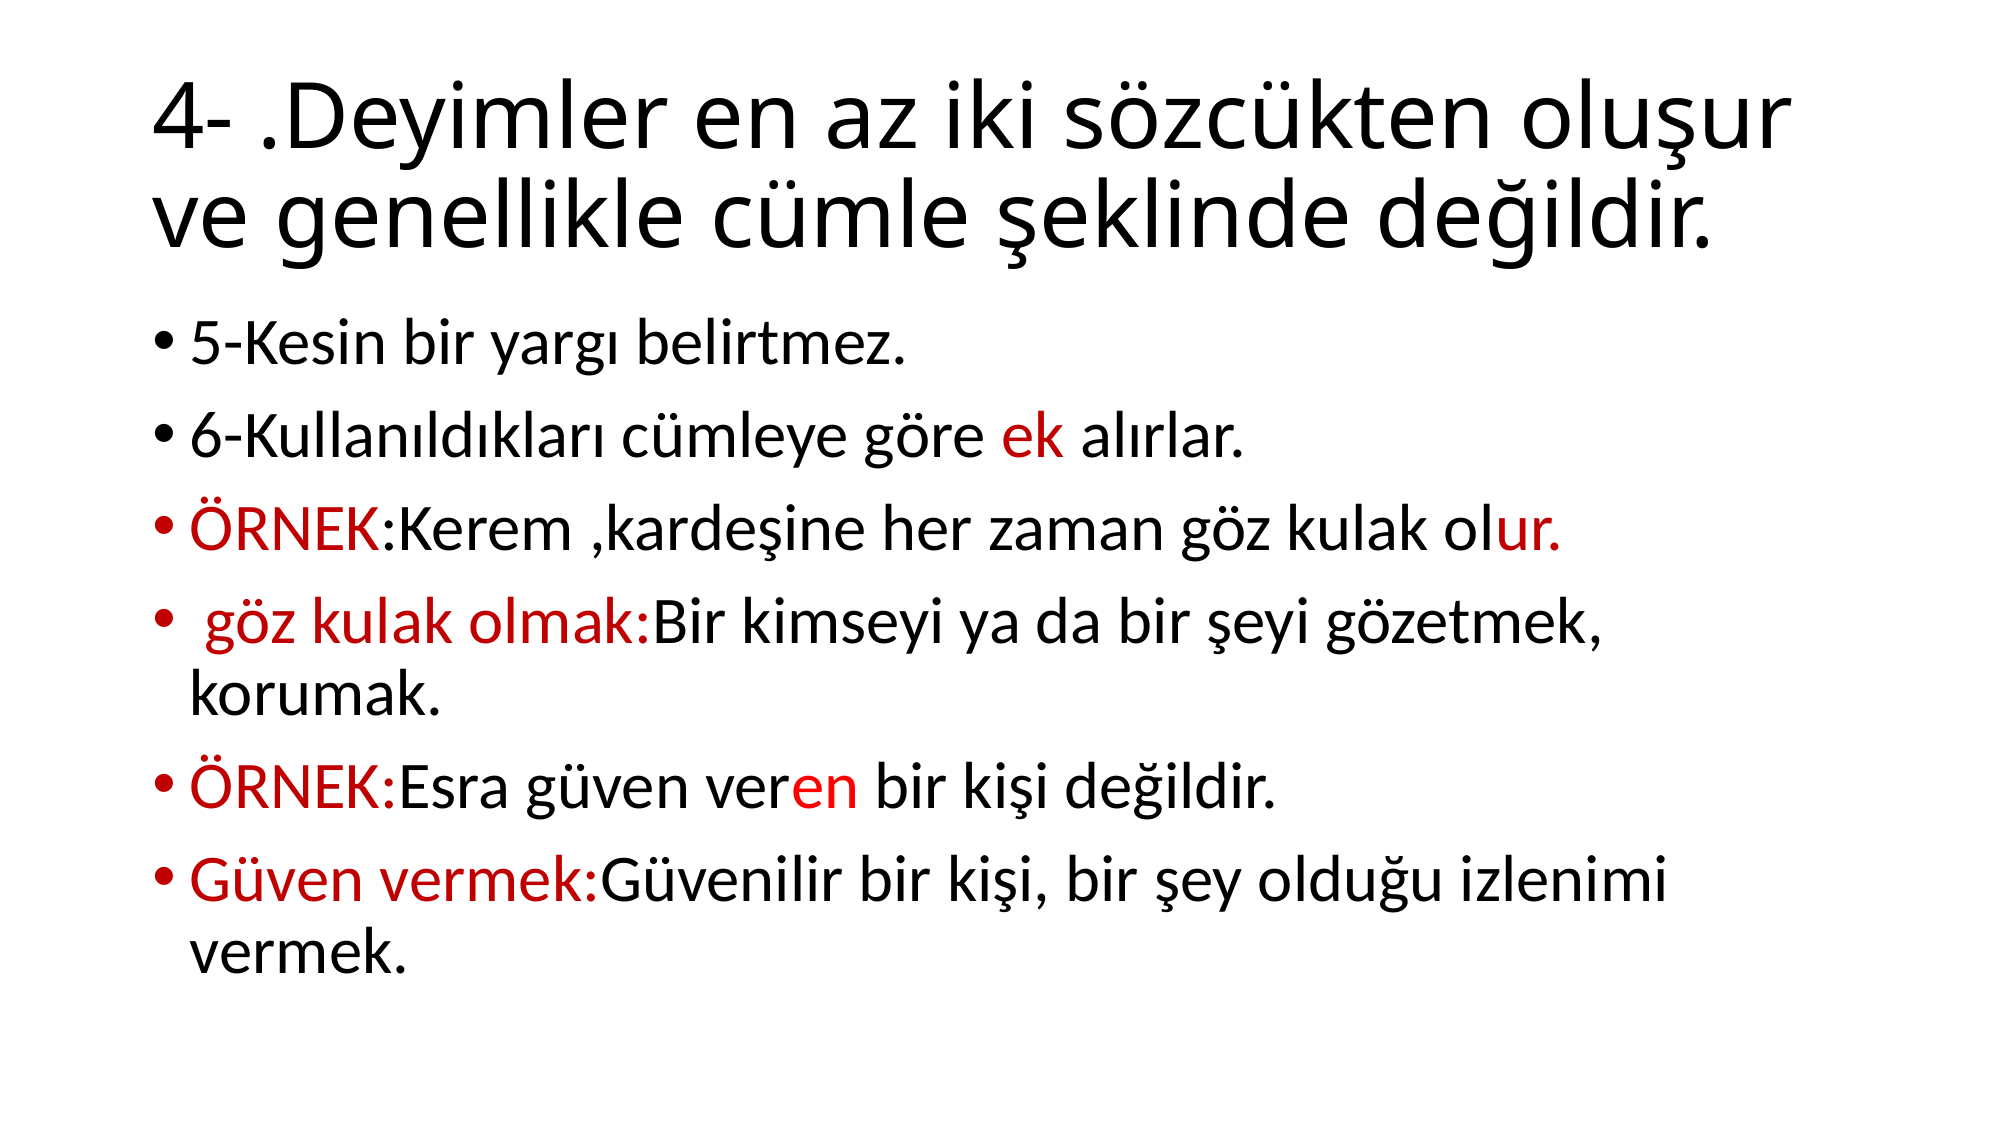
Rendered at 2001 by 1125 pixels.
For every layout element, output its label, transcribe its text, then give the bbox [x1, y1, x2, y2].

title 4- .Deyimler en az iki sözcükten oluşur ve genellikle cümle şeklinde değildir. [137, 59, 1863, 278]
list 5-Kesin bir yargı belirtmez. 6-Kullanıldıkları cümleye göre ek alırlar. ÖRNEK:Kerem ,kardeşine her zaman göz kulak olur. göz kulak olmak:Bir kimseyi ya da bir şeyi gözetmek, korumak. ÖRNEK:Esra güven veren bir kişi değildir. Güven vermek:Güvenilir bir kişi, bir şey olduğu izlenimi vermek. [137, 299, 1863, 1014]
